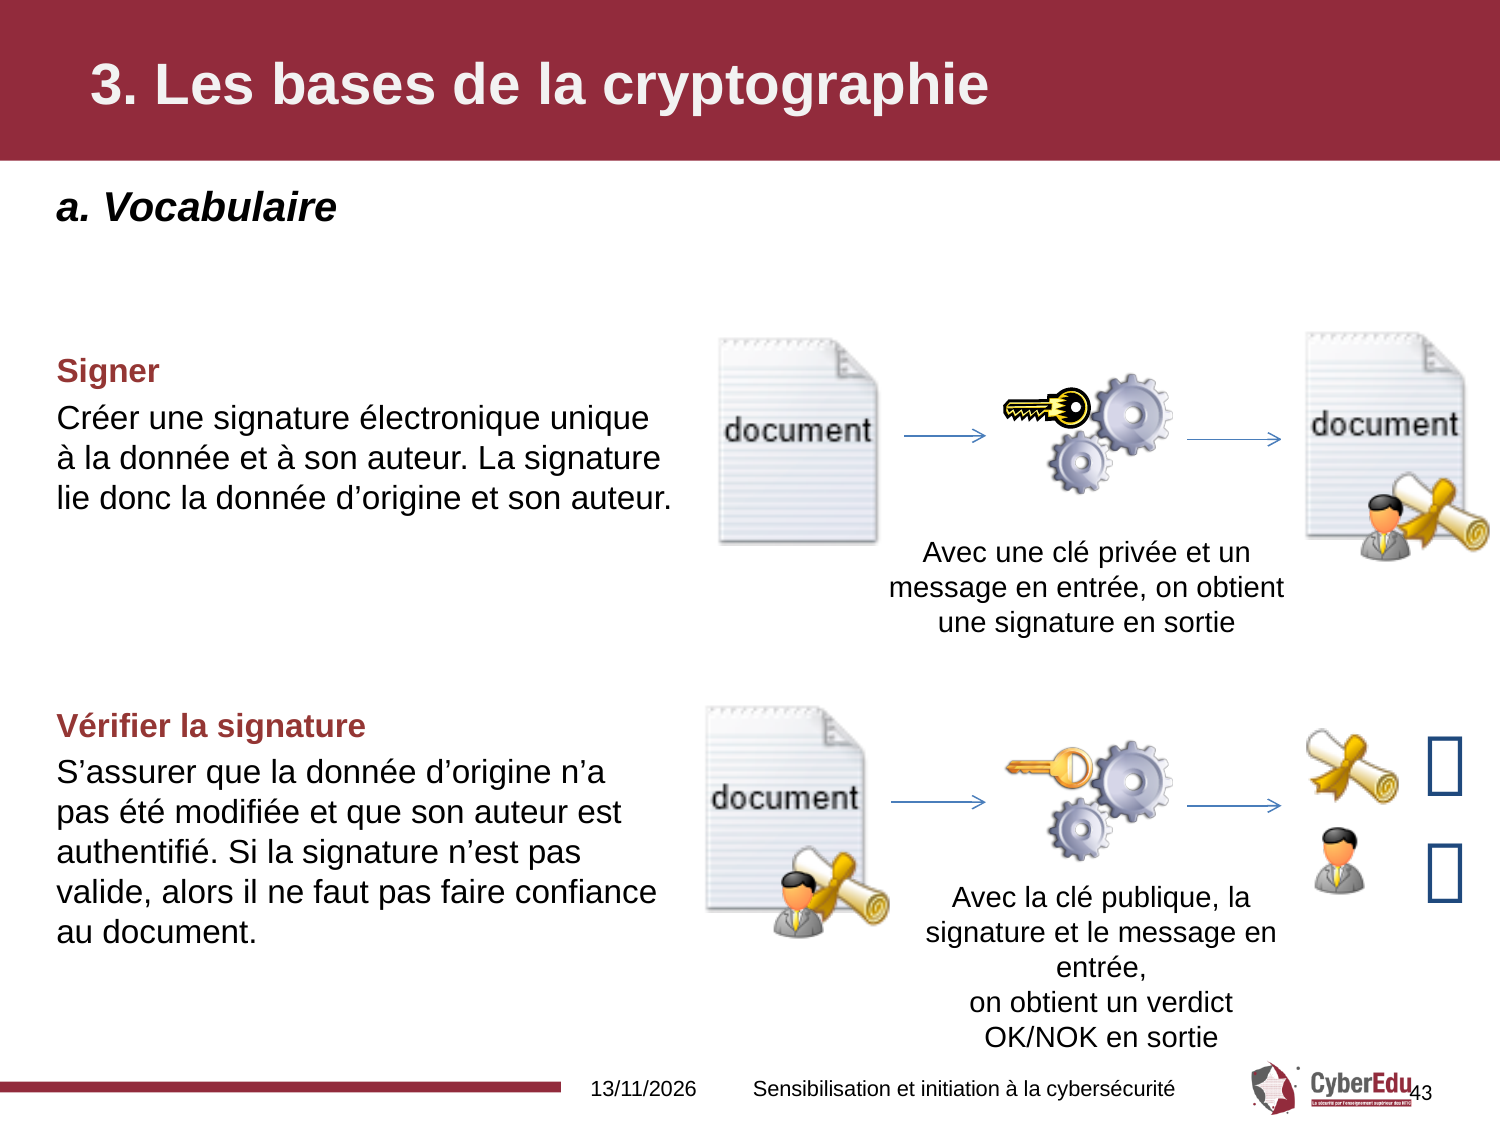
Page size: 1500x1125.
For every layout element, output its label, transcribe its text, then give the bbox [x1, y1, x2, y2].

title 3. Les bases de la cryptographie [75, 1, 1425, 161]
text_box  [1406, 706, 1486, 812]
picture [1003, 721, 1176, 868]
picture [1305, 719, 1401, 815]
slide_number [561, 1057, 727, 1118]
picture [764, 869, 834, 940]
picture [694, 336, 904, 546]
text_box  [1406, 812, 1486, 928]
picture [1004, 370, 1176, 501]
picture [1246, 1060, 1412, 1115]
text_box a. Vocabulaire [41, 172, 1471, 268]
picture [1305, 826, 1375, 896]
footer Sensibilisation et initiation à la cybersécurité [738, 1057, 1236, 1118]
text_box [681, 704, 892, 937]
text_box Vérifier la signature S’assurer que la donnée d’origine n’a pas été modifiée et que son auteur est authentifié. Si la signature n’est pas valide, alors il ne faut pas faire confiance au document. [41, 696, 682, 953]
text_box Signer Créer une signature électronique unique à la donnée et à son auteur. La signature lie donc la donnée d’origine et son auteur. [41, 342, 692, 598]
text_box Avec la clé publique, la signature et le message en entrée, on obtient un verdict OK/NOK en sortie [891, 870, 1312, 970]
text_box Avec une clé privée et un message en entrée, on obtient une signature en sortie [868, 526, 1306, 626]
picture [1350, 492, 1421, 563]
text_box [1281, 330, 1492, 563]
